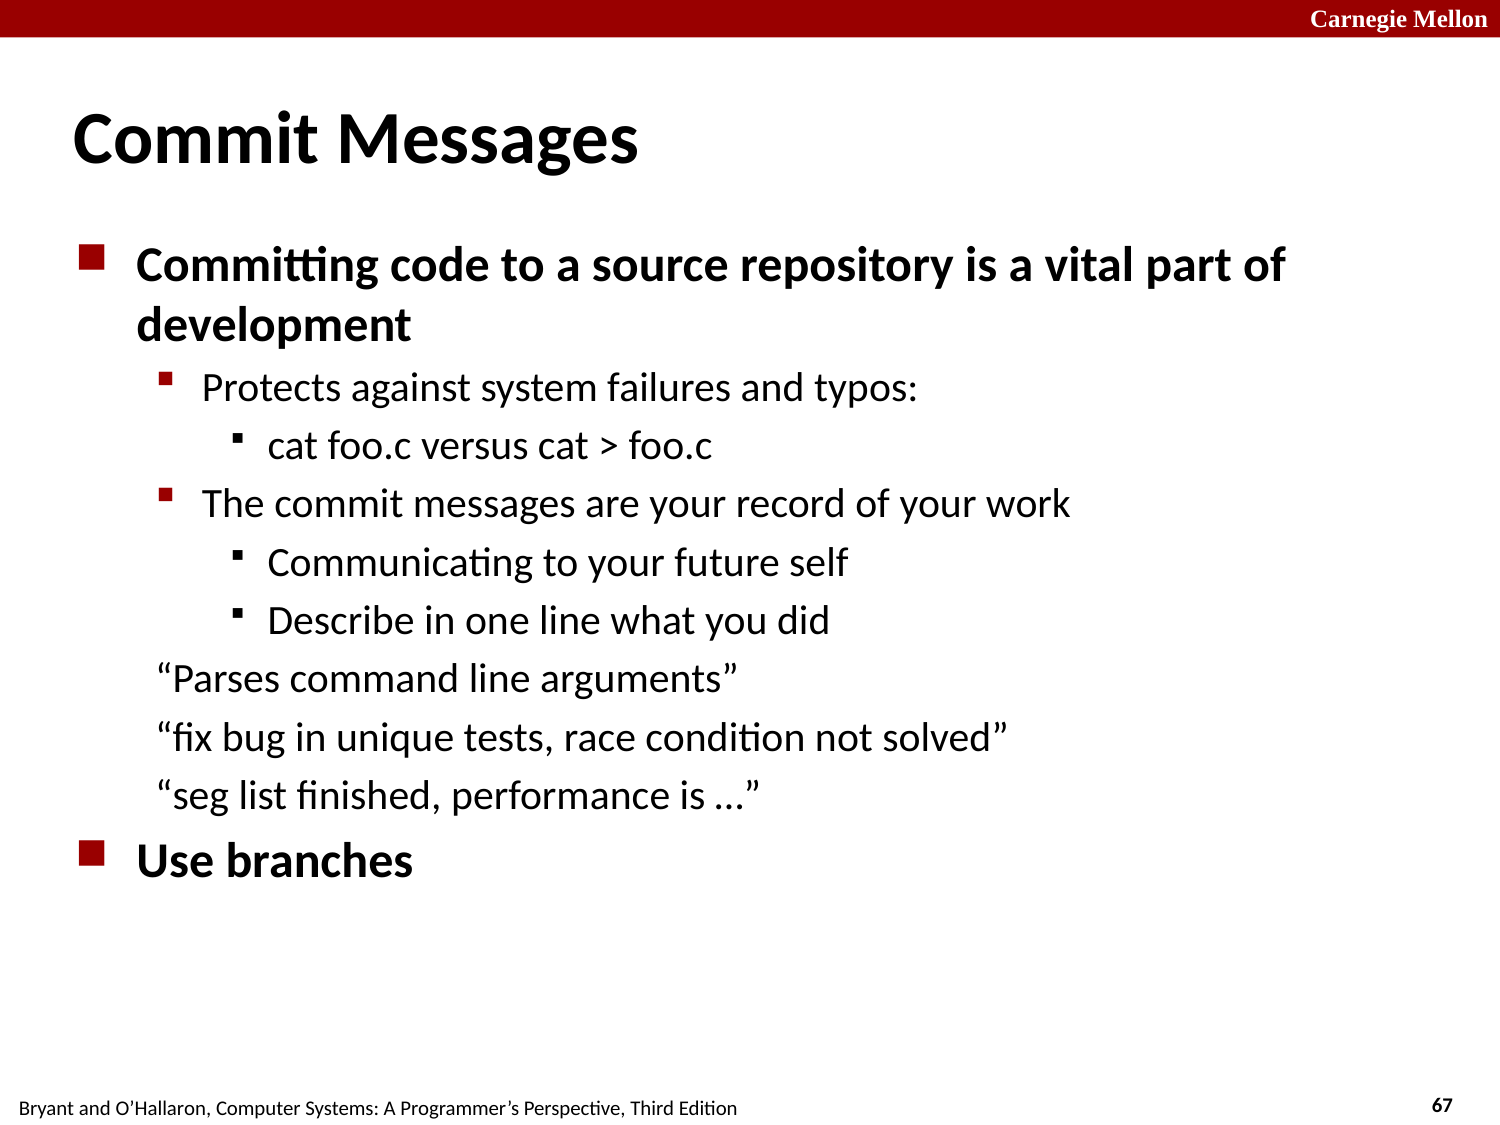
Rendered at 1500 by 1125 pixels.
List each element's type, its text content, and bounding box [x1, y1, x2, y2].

title Commit Messages [58, 71, 1305, 197]
list Committing code to a source repository is a vital part of development Protects against system failures and typos: cat foo.c versus cat > foo.c The commit messages are your record of your work Communicating to your future self Describe in one line what you did “Parses command line arguments” “fix bug in unique tests, race condition not solved” “seg list finished, performance is …” Use branches [64, 223, 1361, 1040]
